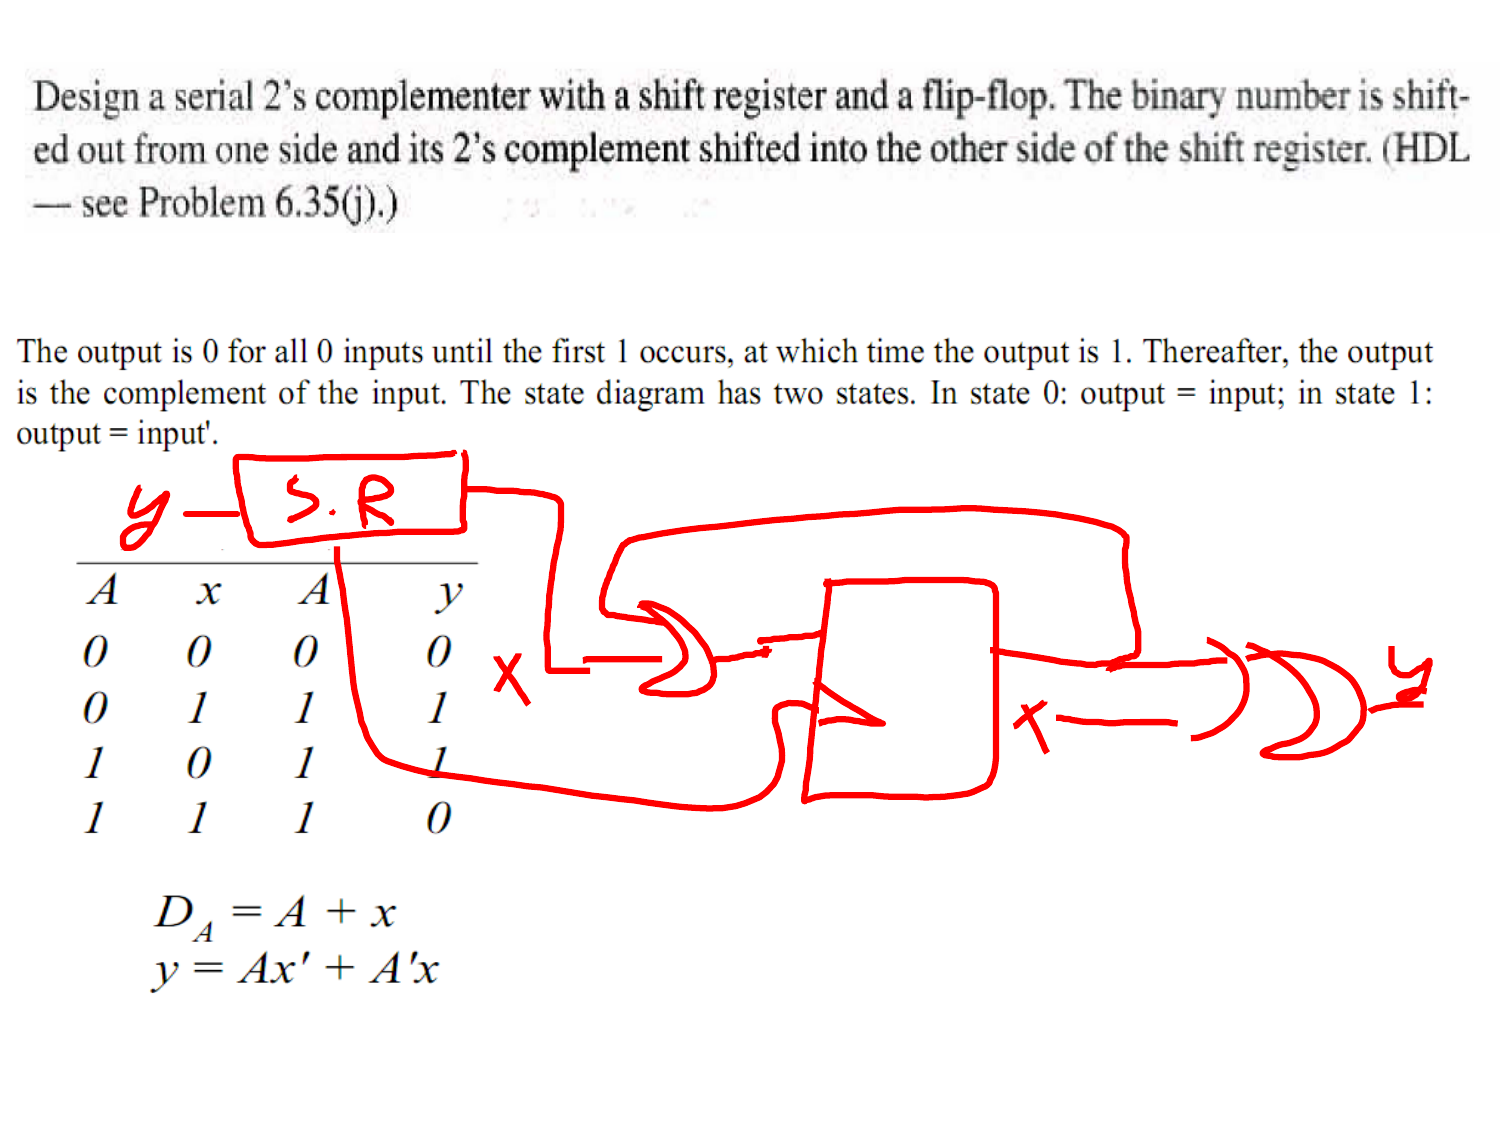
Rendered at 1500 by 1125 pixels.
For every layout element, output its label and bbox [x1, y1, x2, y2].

picture [49, 549, 510, 1002]
text_box [122, 452, 1430, 809]
picture [24, 62, 1500, 234]
picture [0, 312, 1476, 480]
